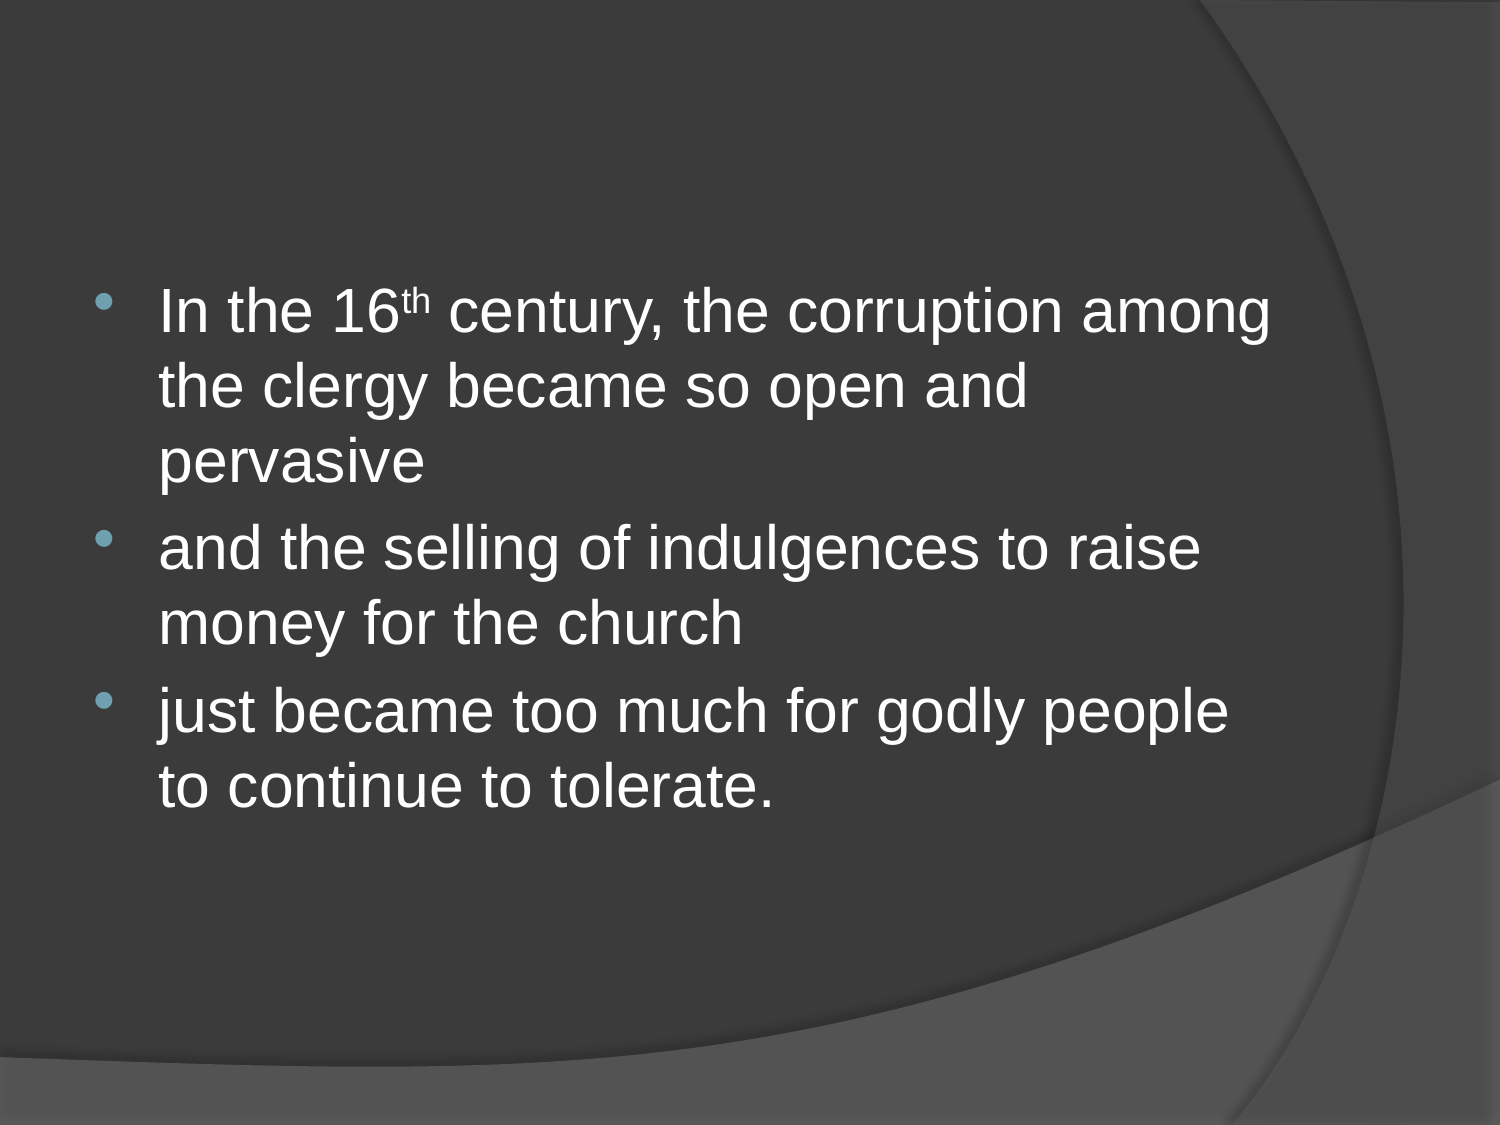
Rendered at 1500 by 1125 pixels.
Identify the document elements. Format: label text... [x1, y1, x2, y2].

list In the 16th century, the corruption among the clergy became so open and pervasive and the selling of indulgences to raise money for the church just became too much for godly people to continue to tolerate. [75, 262, 1300, 1005]
